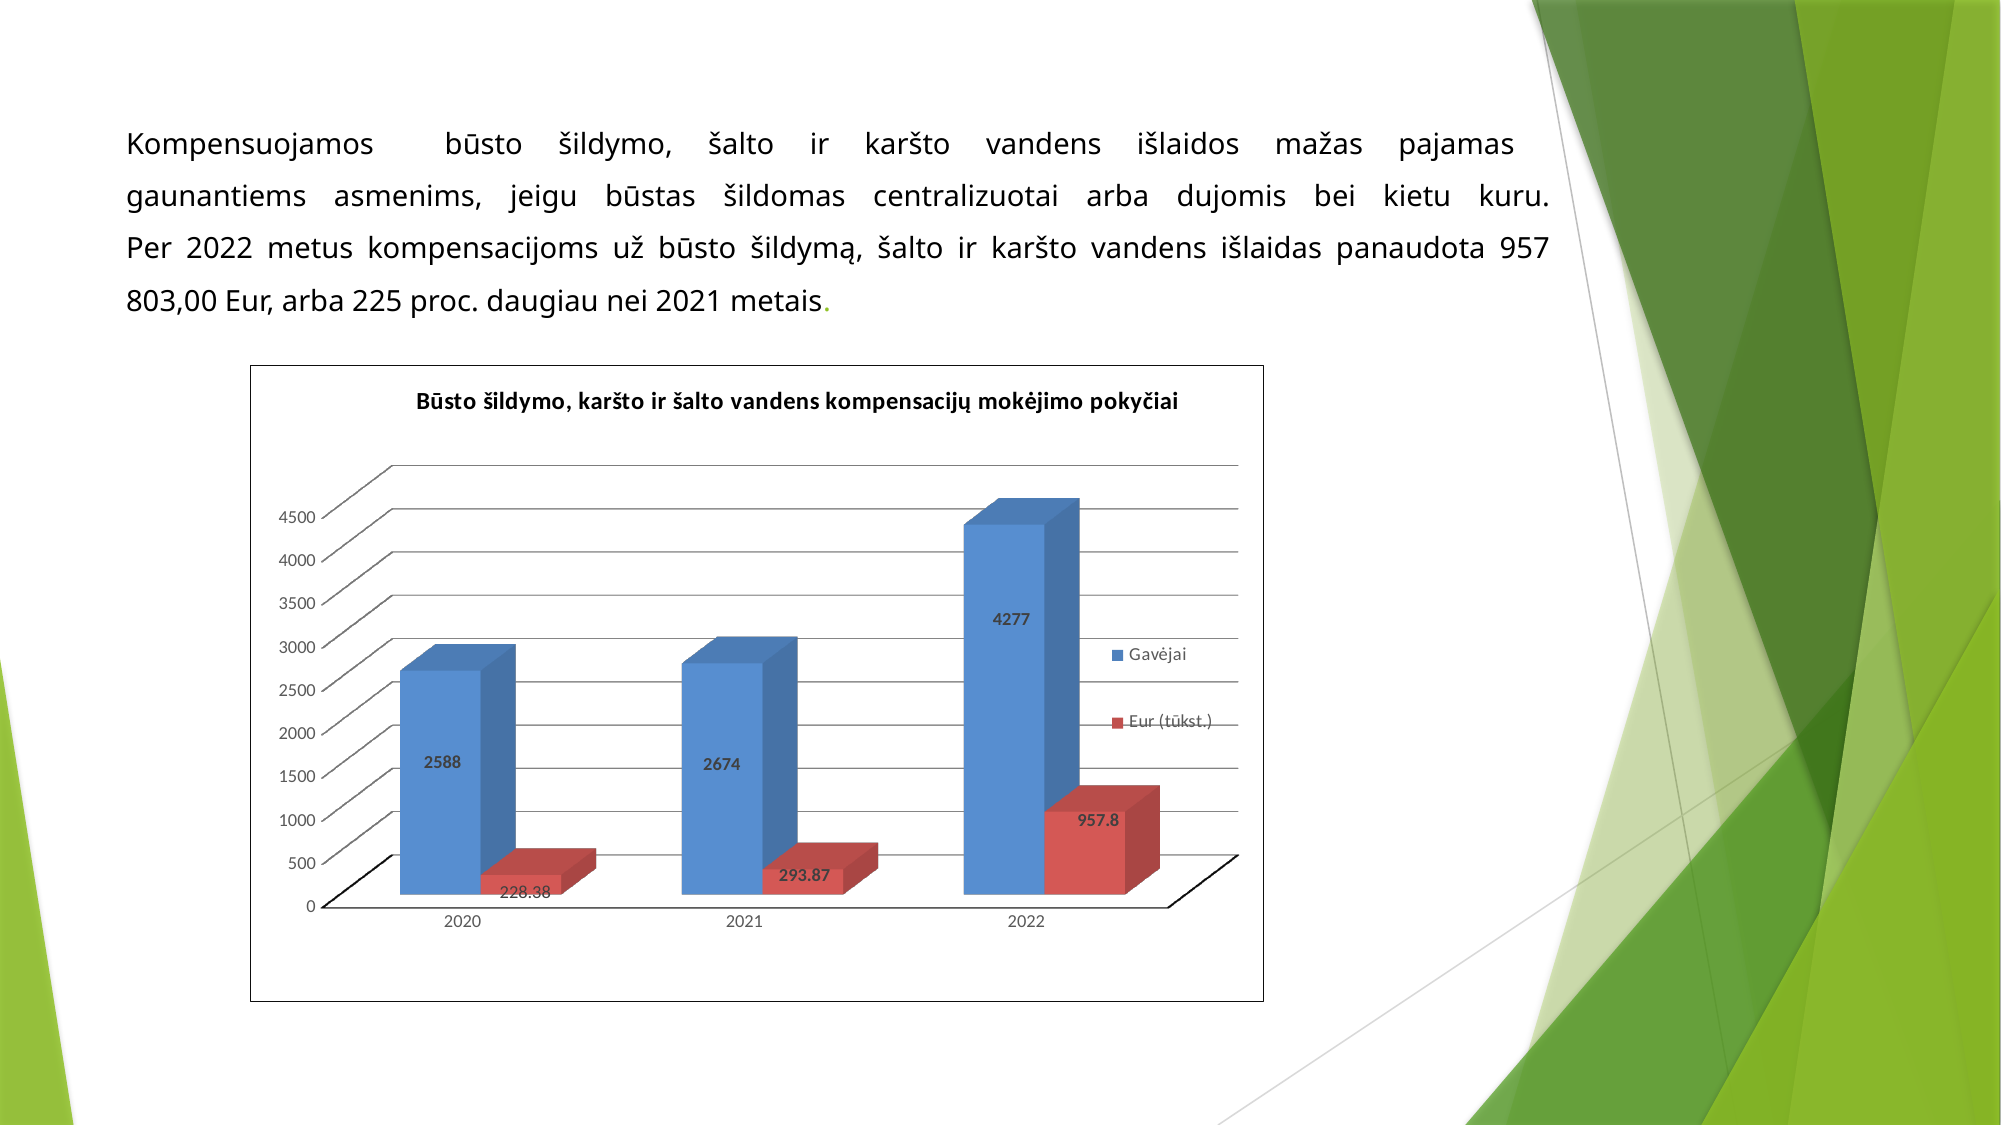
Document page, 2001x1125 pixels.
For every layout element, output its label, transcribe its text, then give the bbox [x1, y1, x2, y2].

title Kompensuojamos būsto šildymo, šalto ir karšto vandens išlaidos mažas pajamas gaunantiems asmenims, jeigu būstas šildomas centralizuotai arba dujomis bei kietu kuru. Per 2022 metus kompensacijoms už būsto šildymą, šalto ir karšto vandens išlaidas panaudota 957 803,00 Eur, arba 225 proc. daugiau nei 2021 metais. [111, 99, 1567, 307]
text_box [0, 331, 2000, 341]
chart [248, 364, 1265, 1003]
